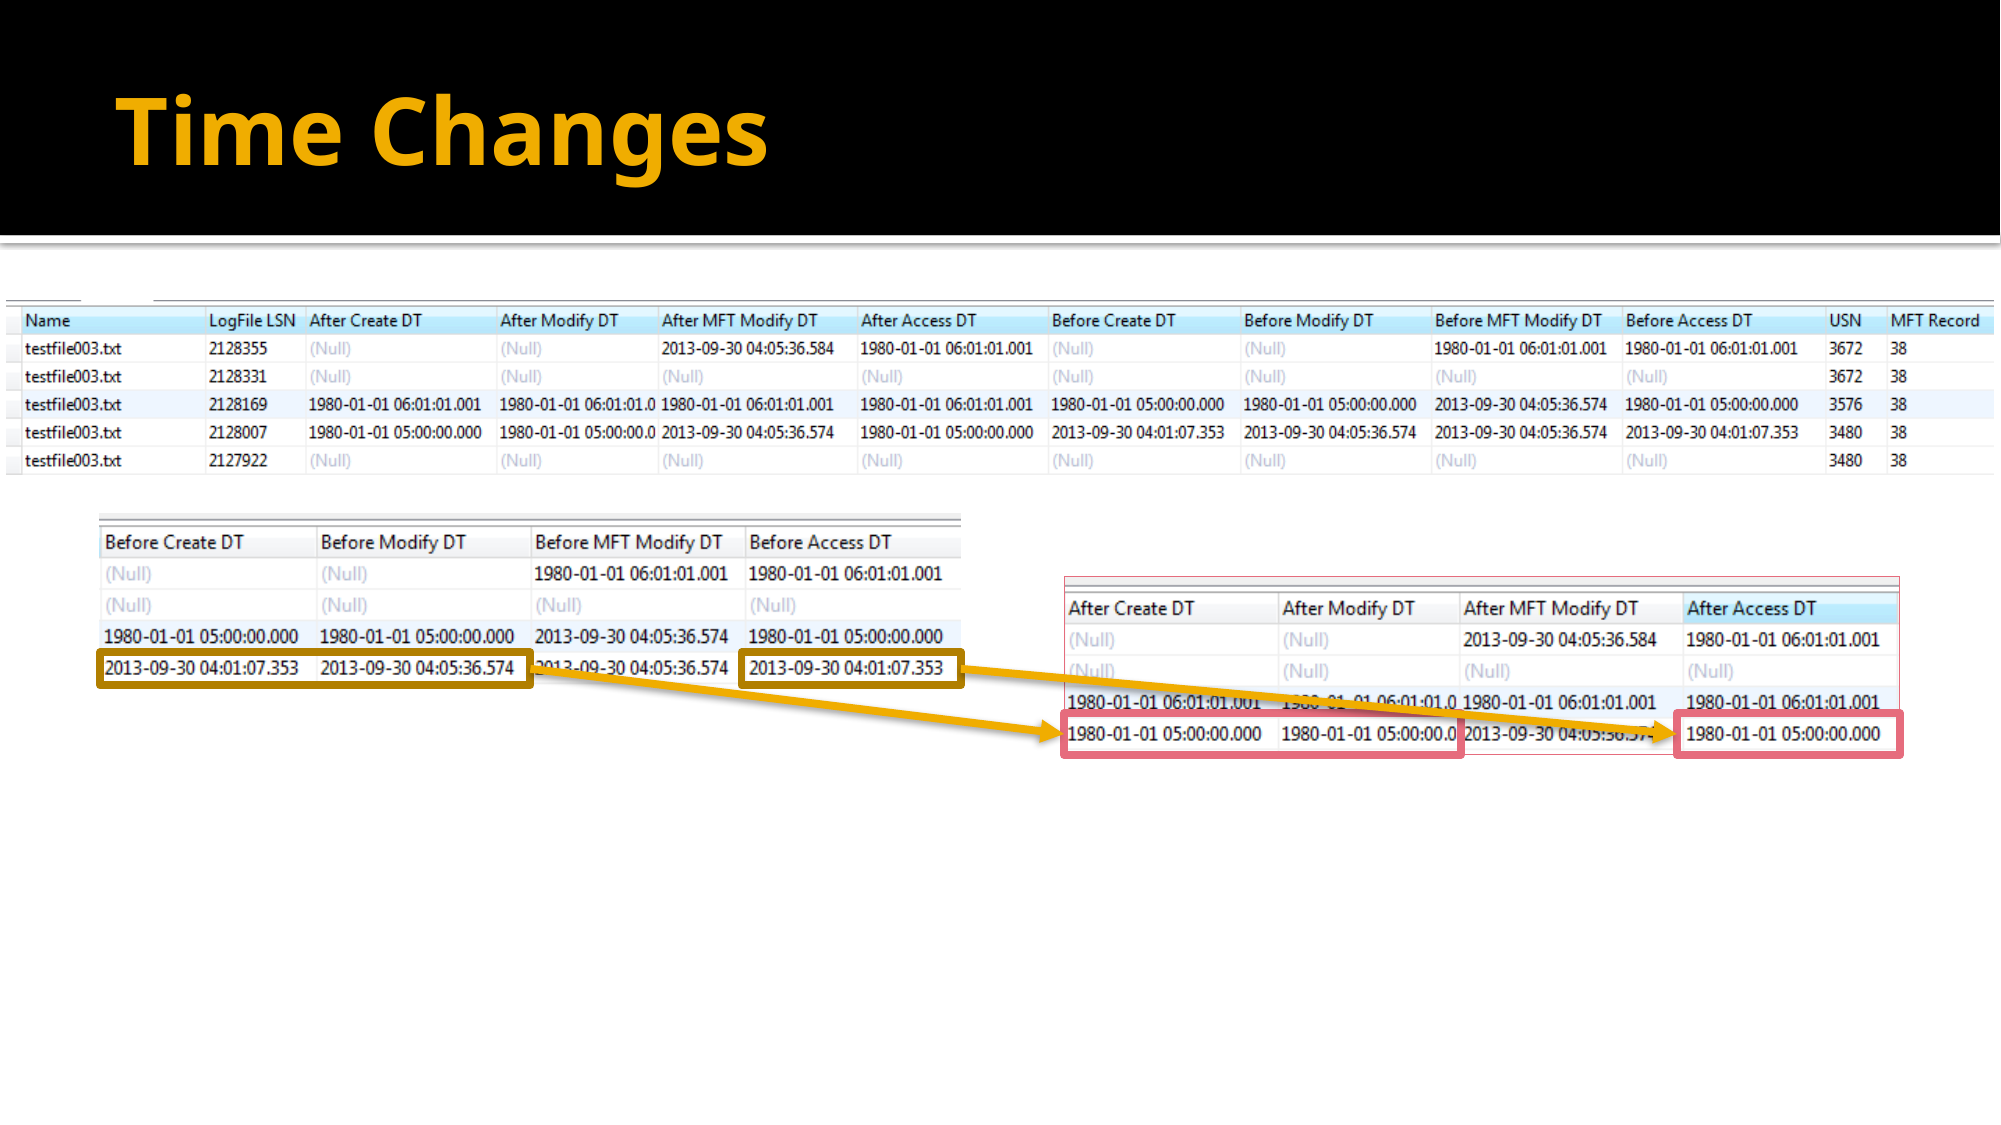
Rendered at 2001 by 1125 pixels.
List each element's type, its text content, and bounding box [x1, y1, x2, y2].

picture [99, 513, 961, 686]
title Time Changes [99, 24, 1900, 231]
picture [6, 300, 1994, 475]
picture [1064, 576, 1900, 755]
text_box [530, 668, 1065, 735]
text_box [1065, 668, 1677, 735]
